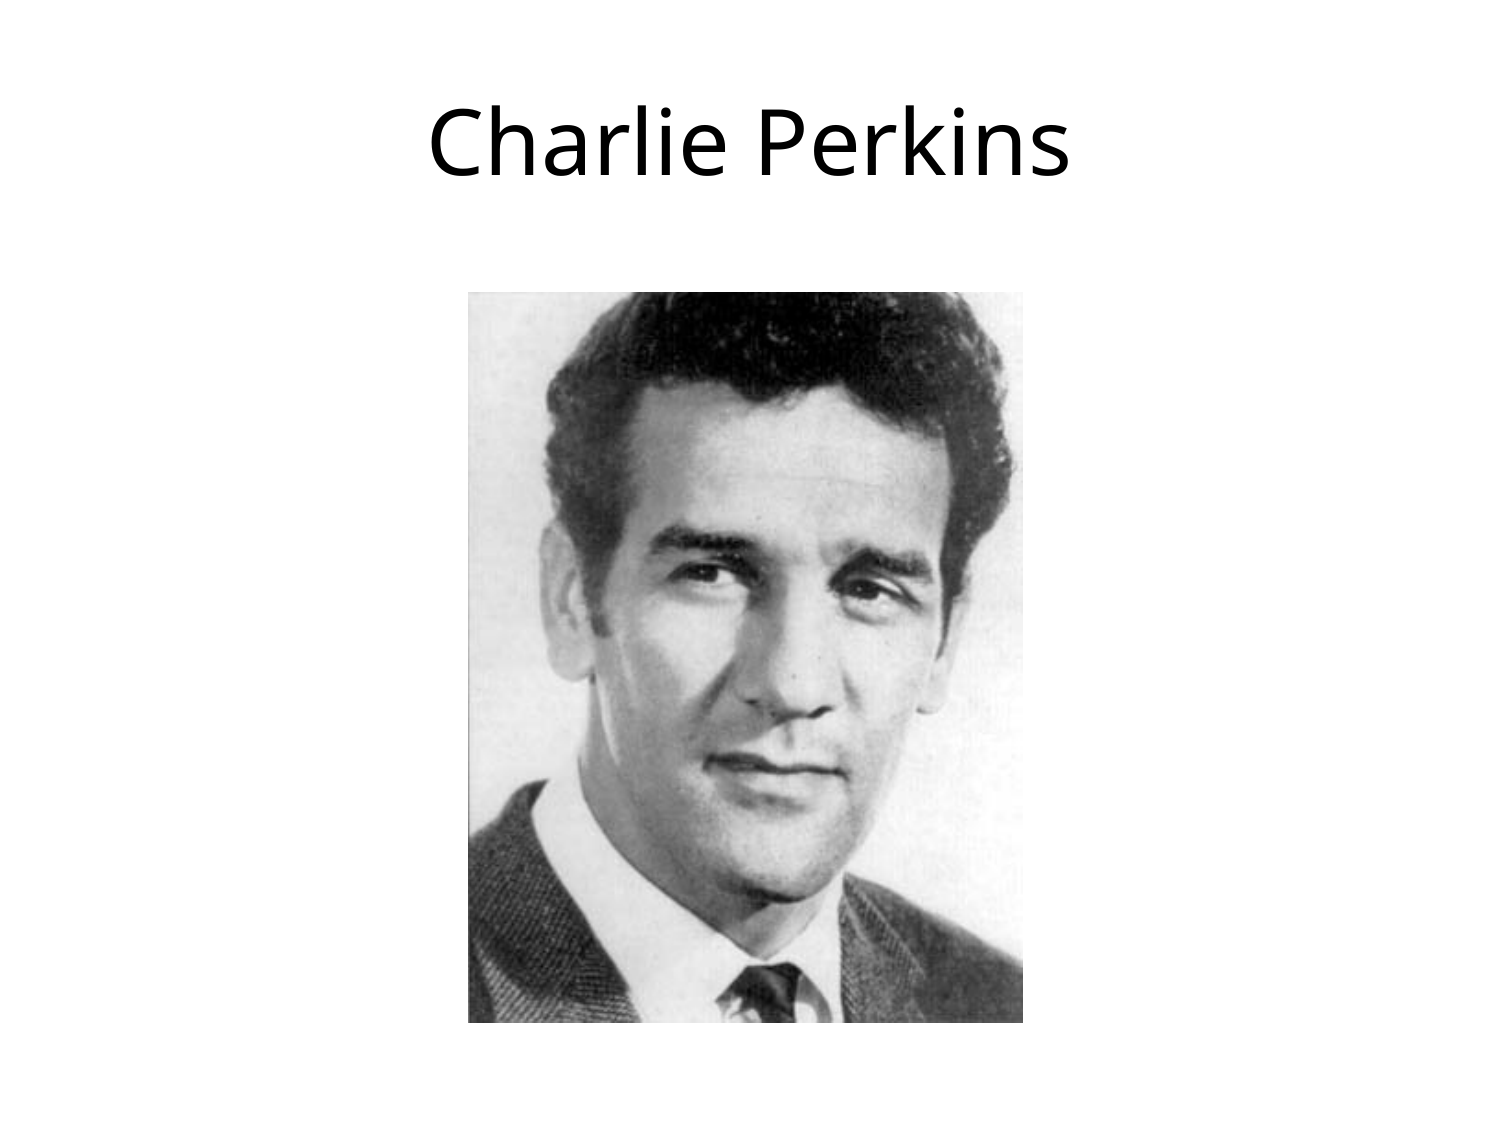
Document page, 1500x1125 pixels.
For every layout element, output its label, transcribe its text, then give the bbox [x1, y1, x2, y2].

title Charlie Perkins [74, 44, 1426, 233]
picture [468, 292, 1023, 1024]
